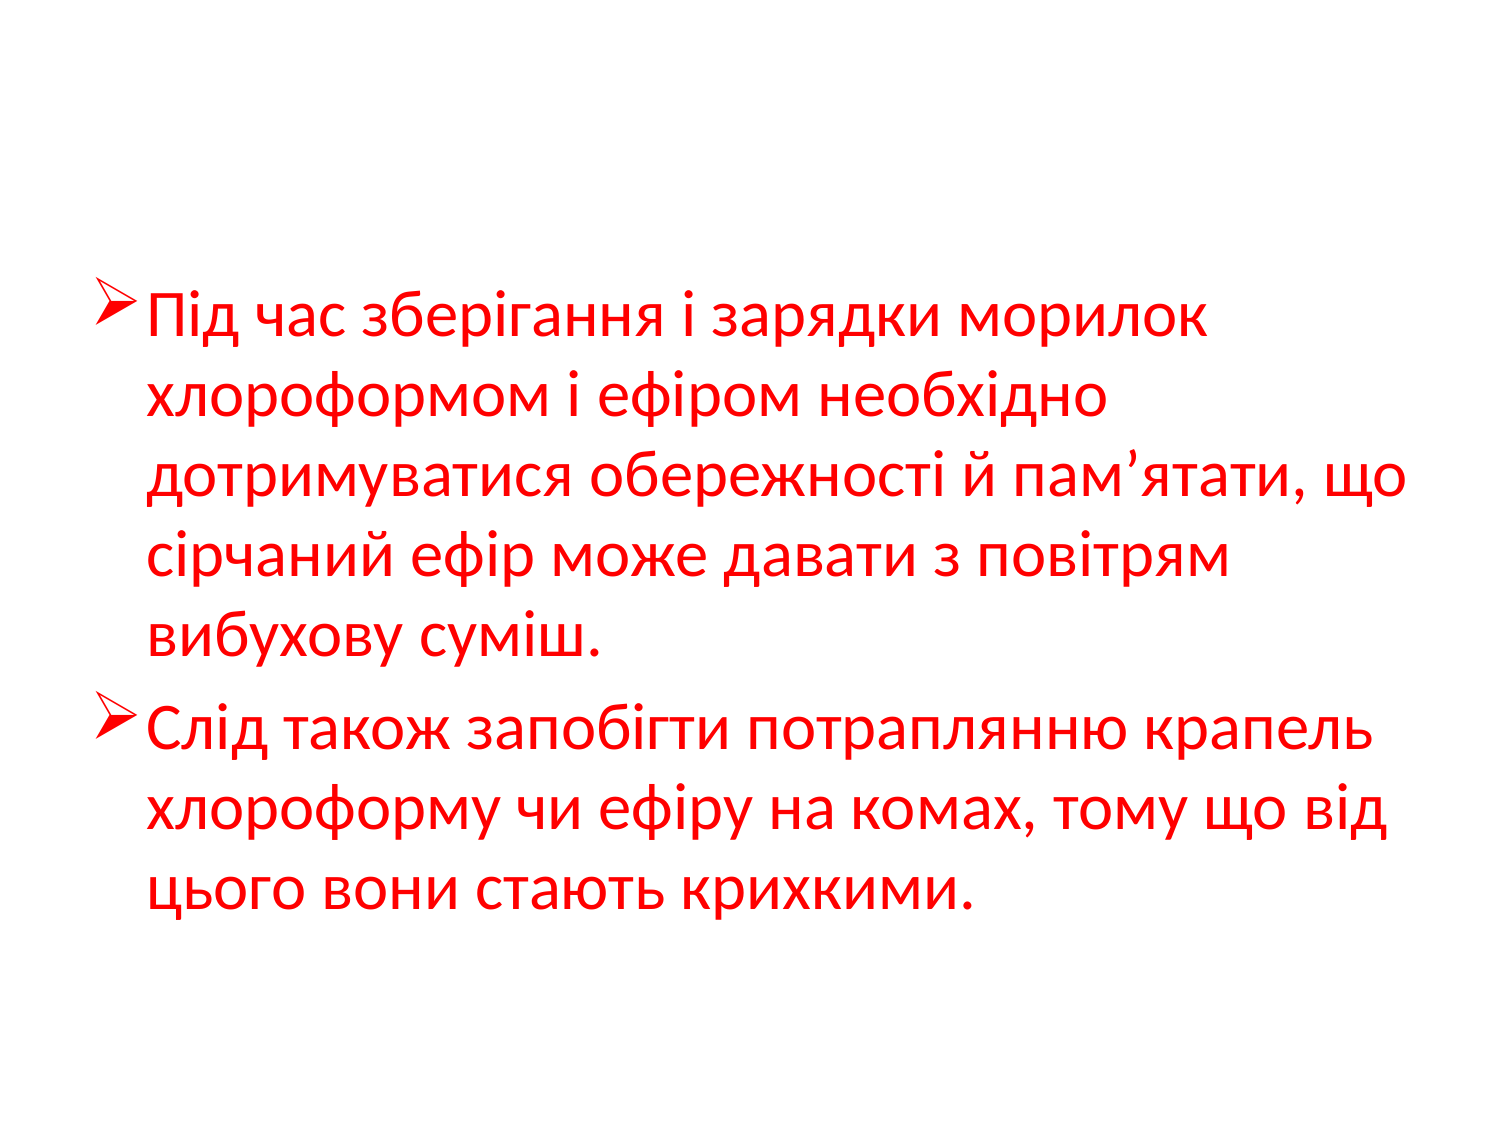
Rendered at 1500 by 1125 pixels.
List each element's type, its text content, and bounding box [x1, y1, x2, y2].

list Під час зберігання і зарядки морилок хлороформом і ефіром необхідно дотримуватися обережності й пам’ятати, що сірчаний ефір може давати з повітрям вибухову суміш. Слід також запобігти потраплянню крапель хлороформу чи ефіру на комах, тому що від цього вони стають крихкими. [75, 262, 1425, 1005]
